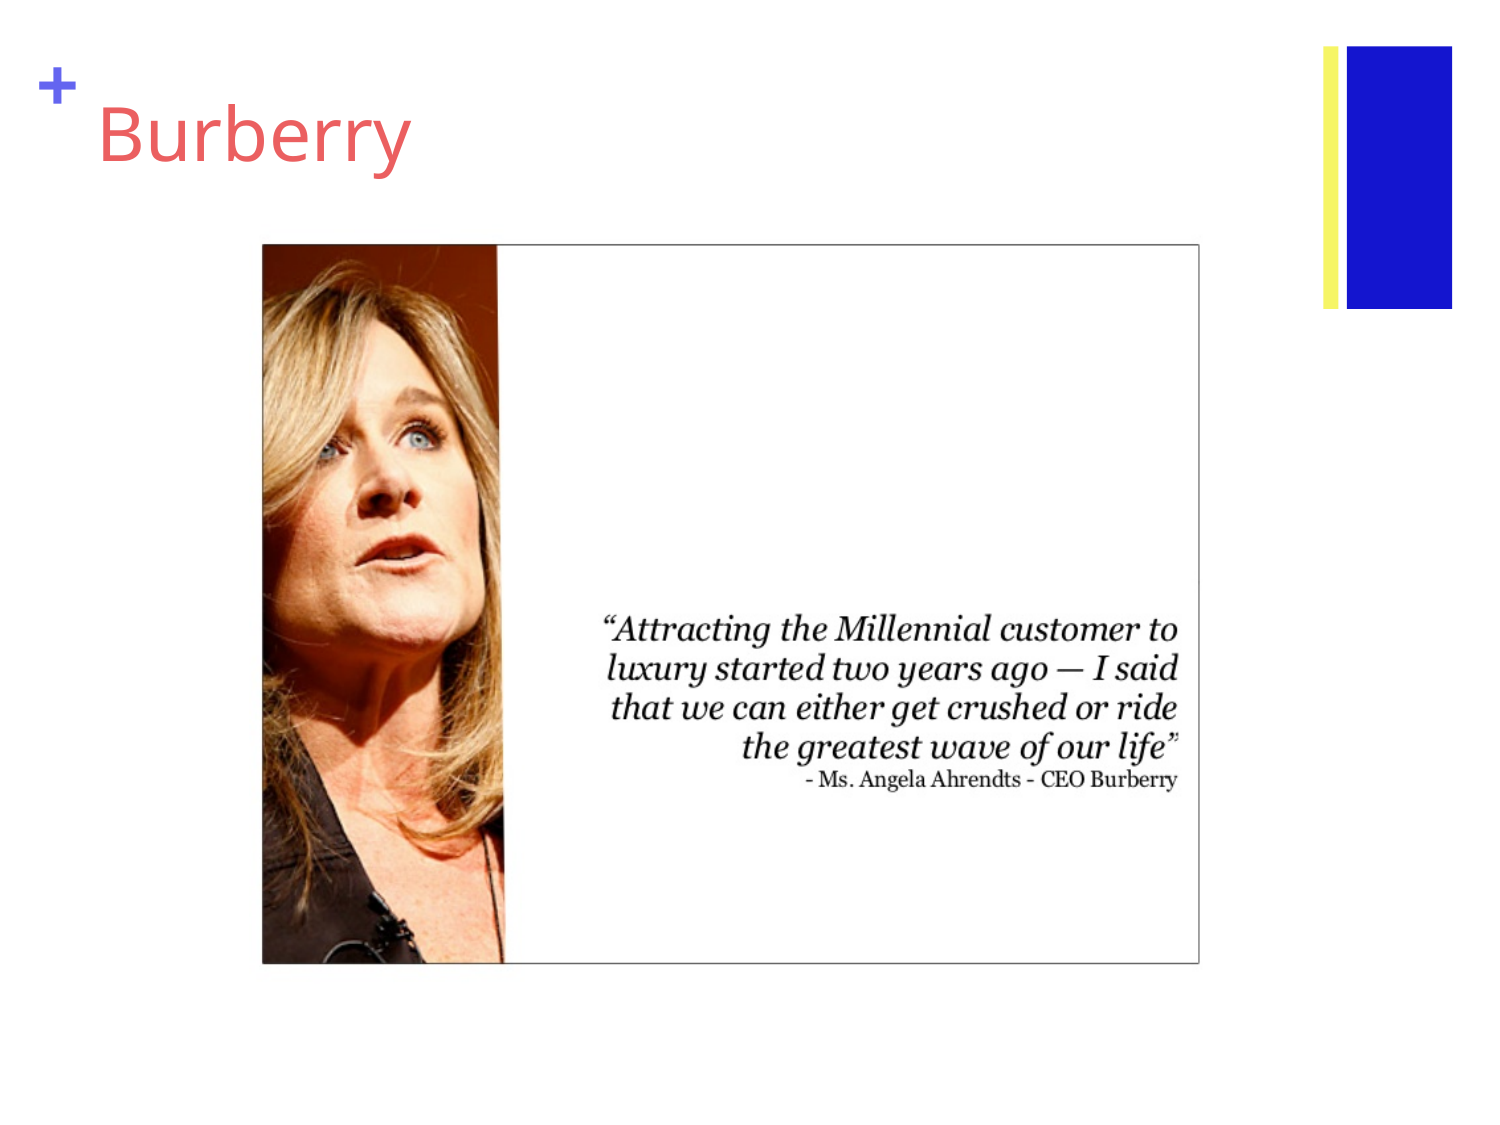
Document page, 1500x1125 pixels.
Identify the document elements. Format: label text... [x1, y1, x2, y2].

title Burberry [81, 79, 1322, 263]
picture [249, 224, 1213, 986]
